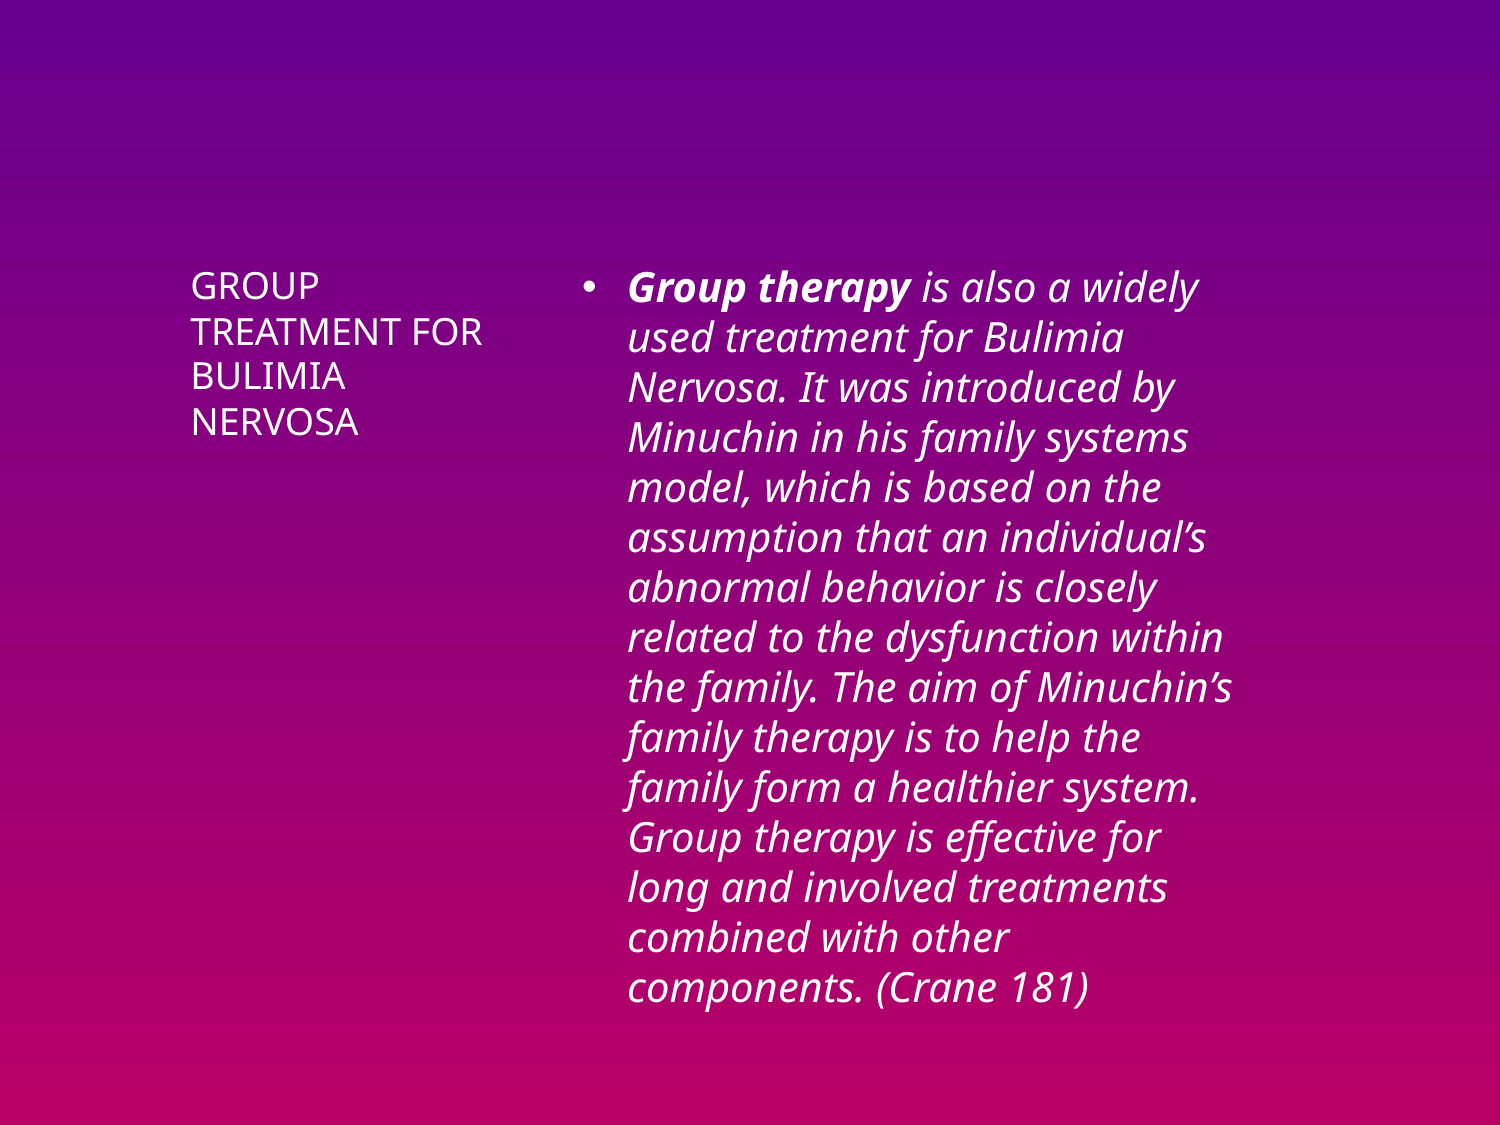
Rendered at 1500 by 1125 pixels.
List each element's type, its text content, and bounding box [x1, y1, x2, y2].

title Group treatment for bulimia nervosa [175, 254, 516, 580]
list Group therapy is also a widely used treatment for Bulimia Nervosa. It was introduced by Minuchin in his family systems model, which is based on the assumption that an individual’s abnormal behavior is closely related to the dysfunction within the family. The aim of Minuchin’s family therapy is to help the family form a healthier system. Group therapy is effective for long and involved treatments combined with other components. (Crane 181) [566, 253, 1260, 891]
